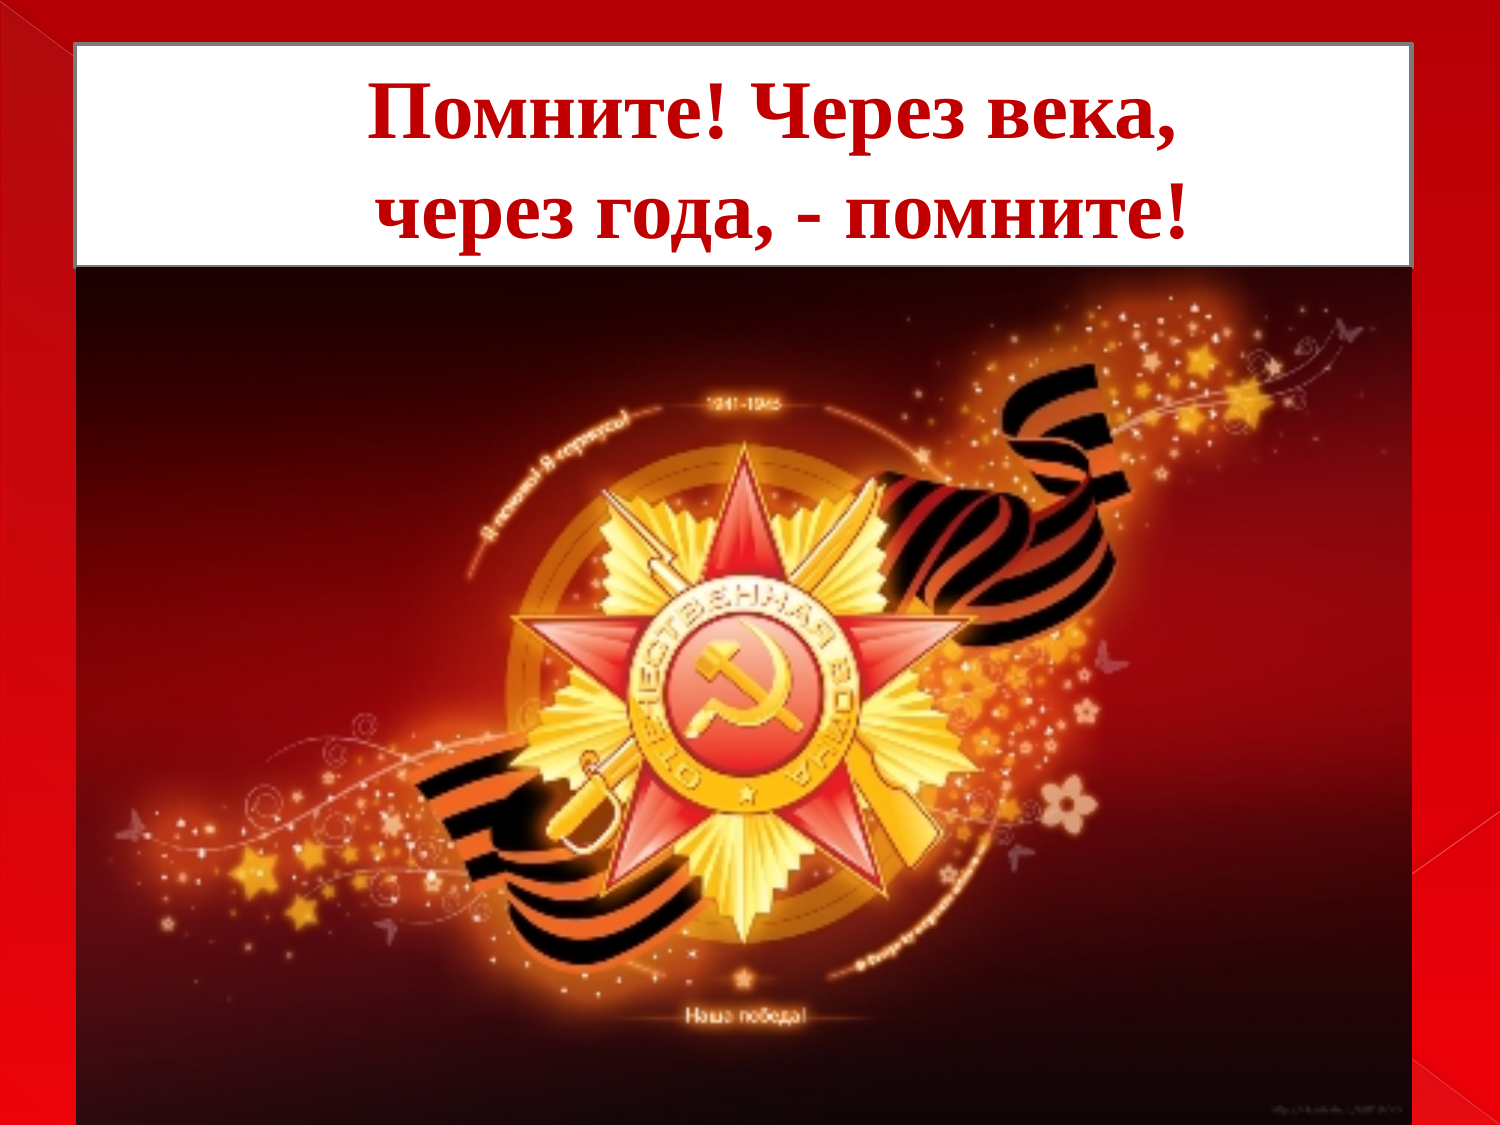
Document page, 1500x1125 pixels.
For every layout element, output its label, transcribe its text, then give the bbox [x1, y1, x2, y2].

title Помните! Через века, через года, - помните! [73, 42, 1414, 258]
picture [76, 266, 1412, 1125]
